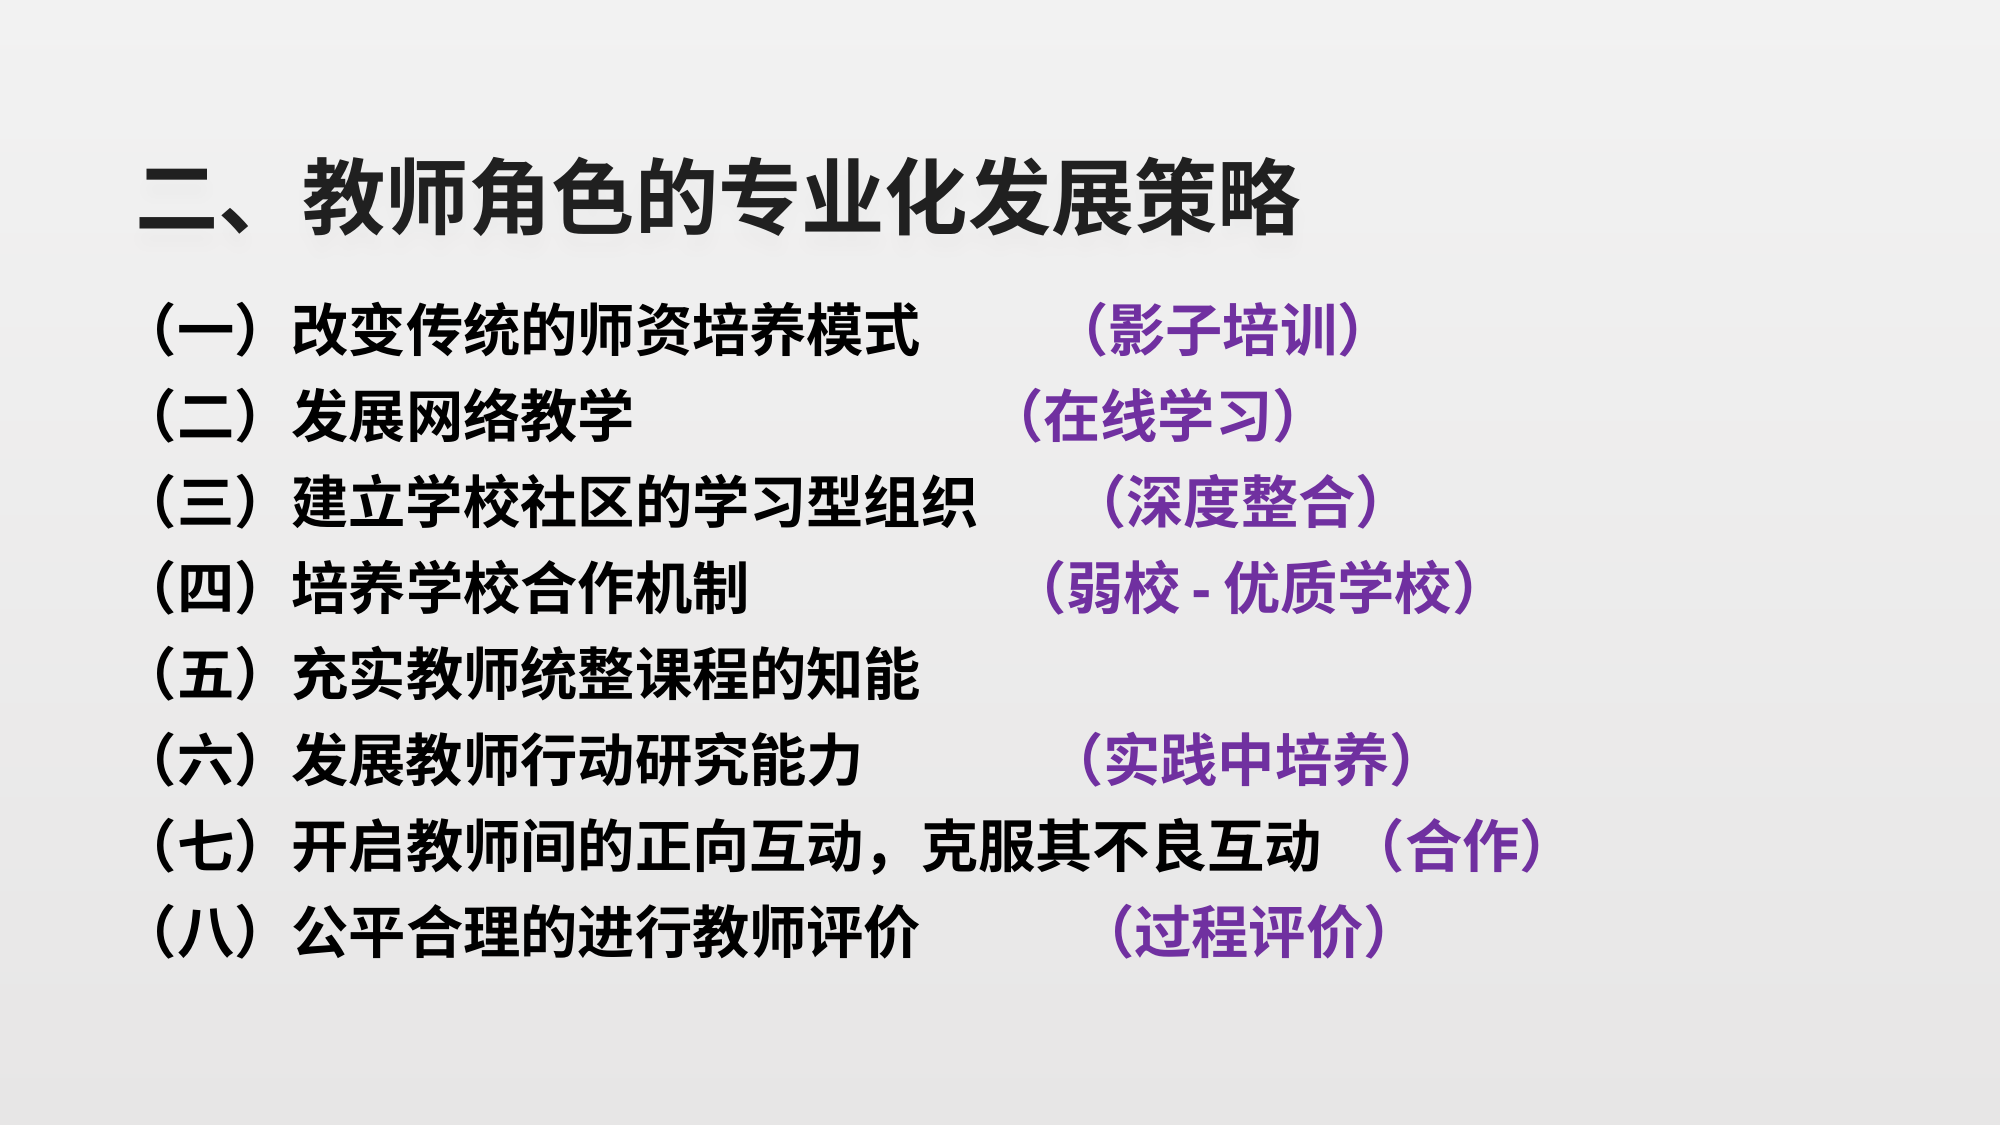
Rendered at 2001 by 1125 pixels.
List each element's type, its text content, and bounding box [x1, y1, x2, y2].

title 二、教师角色的专业化发展策略 [115, 107, 1916, 295]
list （一）改变传统的师资培养模式 （影子培训） （二）发展网络教学 （在线学习） （三）建立学校社区的学习型组织 （深度整合） （四）培养学校合作机制 （弱校-优质学校） （五）充实教师统整课程的知能 （六）发展教师行动研究能力 （实践中培养） （七）开启教师间的正向互动，克服其不良互动 （合作） （八）公平合理的进行教师评价 （过程评价） [99, 266, 1743, 988]
